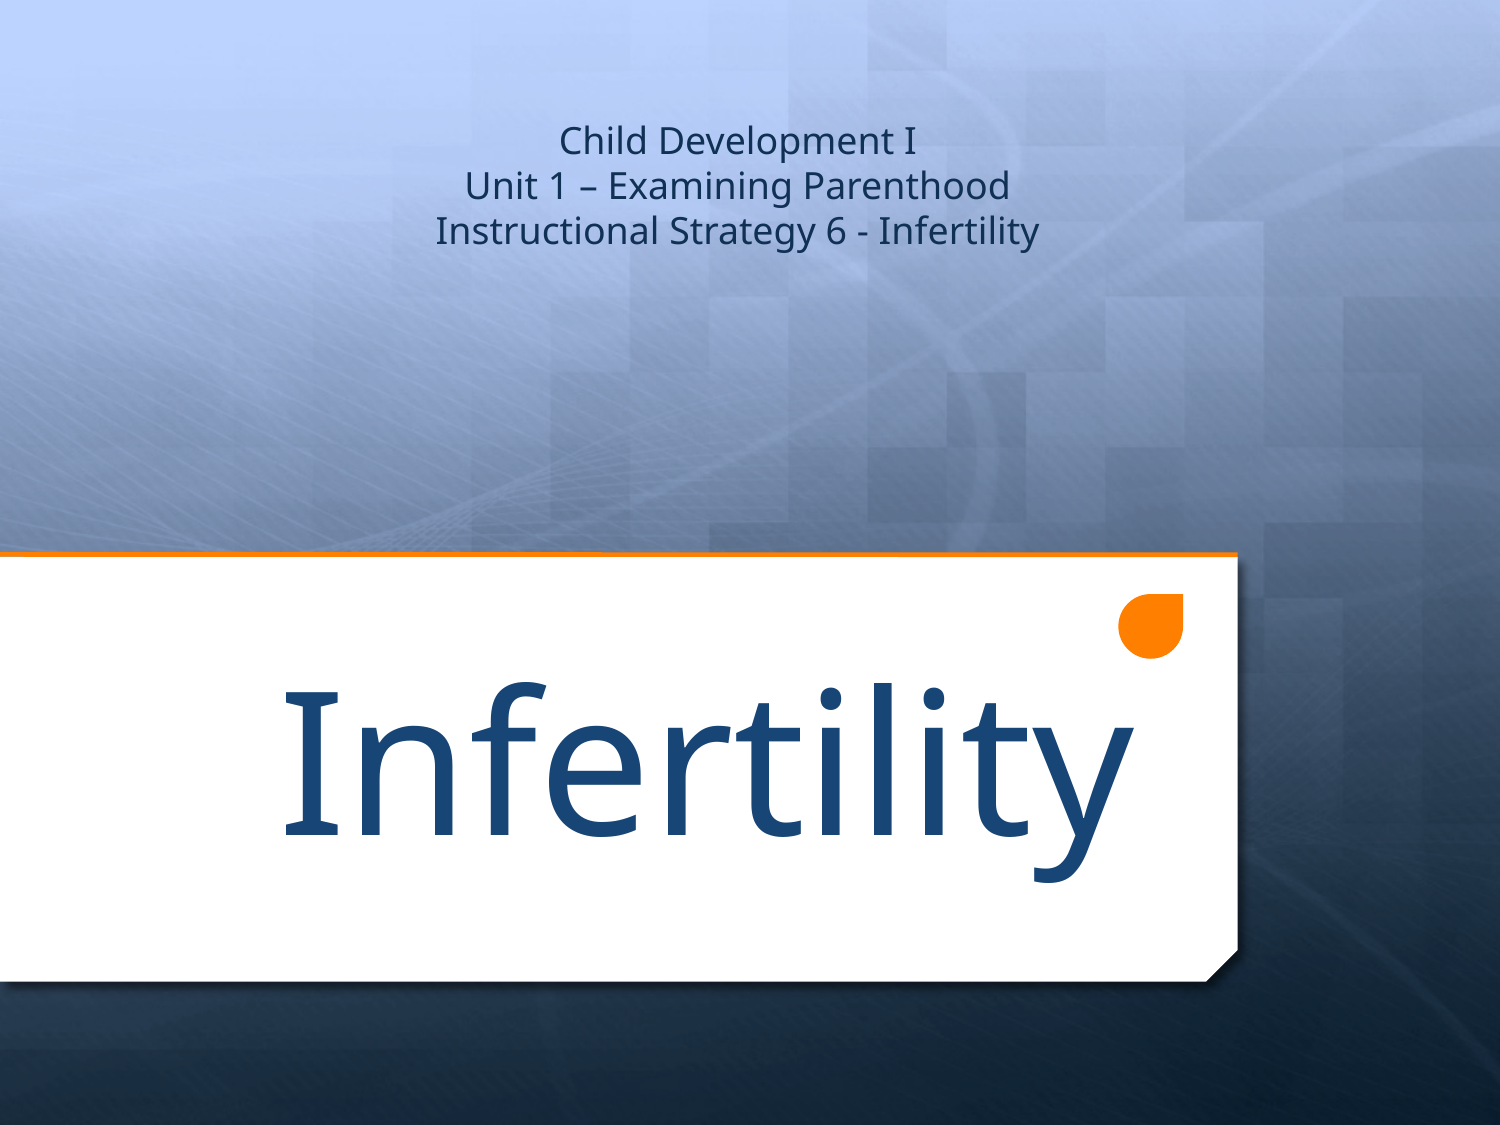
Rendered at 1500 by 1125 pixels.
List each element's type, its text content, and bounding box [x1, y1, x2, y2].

text_box Child Development I Unit 1 – Examining Parenthood Instructional Strategy 6 - Infertility [275, 109, 1200, 260]
title Infertility [225, 641, 1188, 883]
